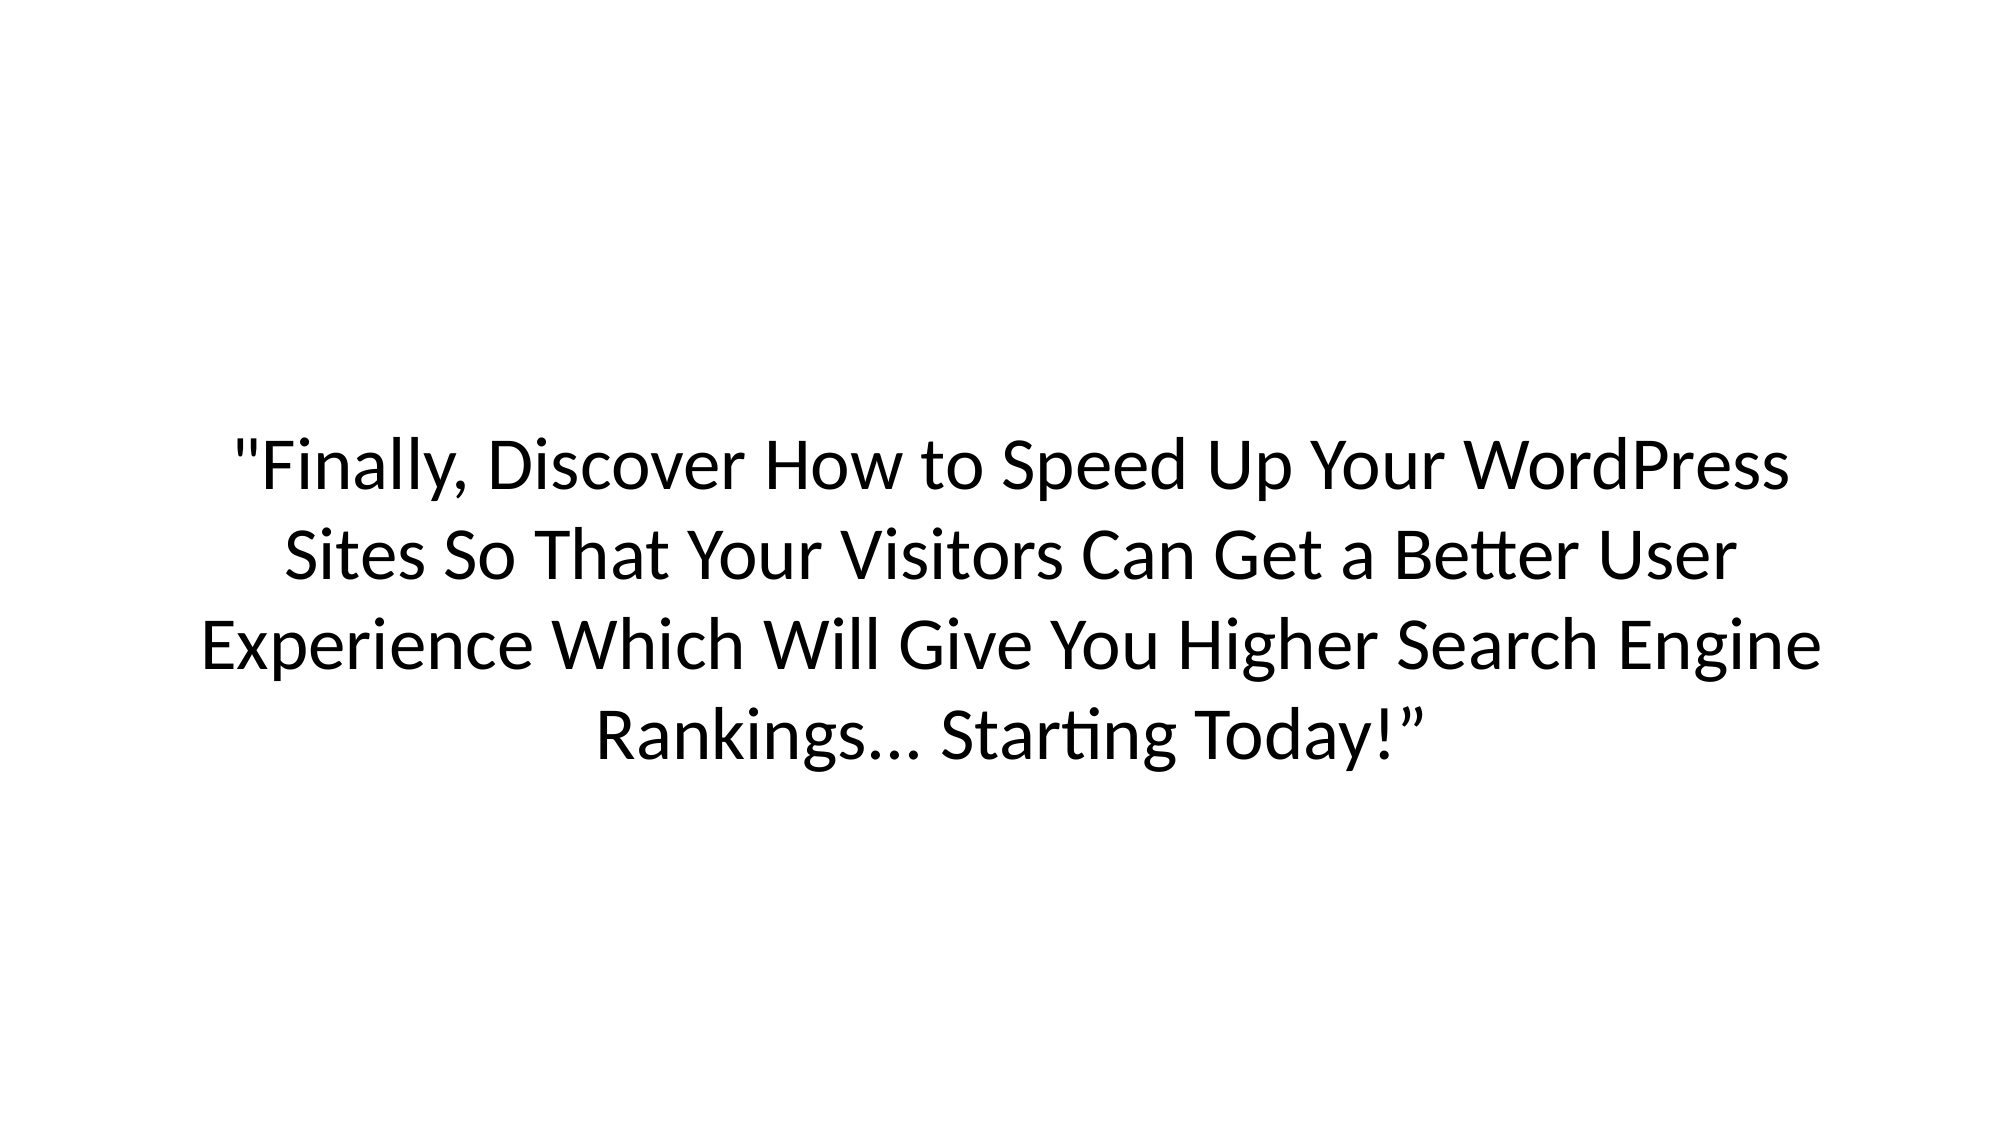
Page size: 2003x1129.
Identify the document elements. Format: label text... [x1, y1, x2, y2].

title "Finally, Discover How to Speed Up Your WordPress Sites So That Your Visitors Can Get a Better User Experience Which Will Give You Higher Search Engine Rankings... Starting Today!” [160, 172, 1864, 1017]
